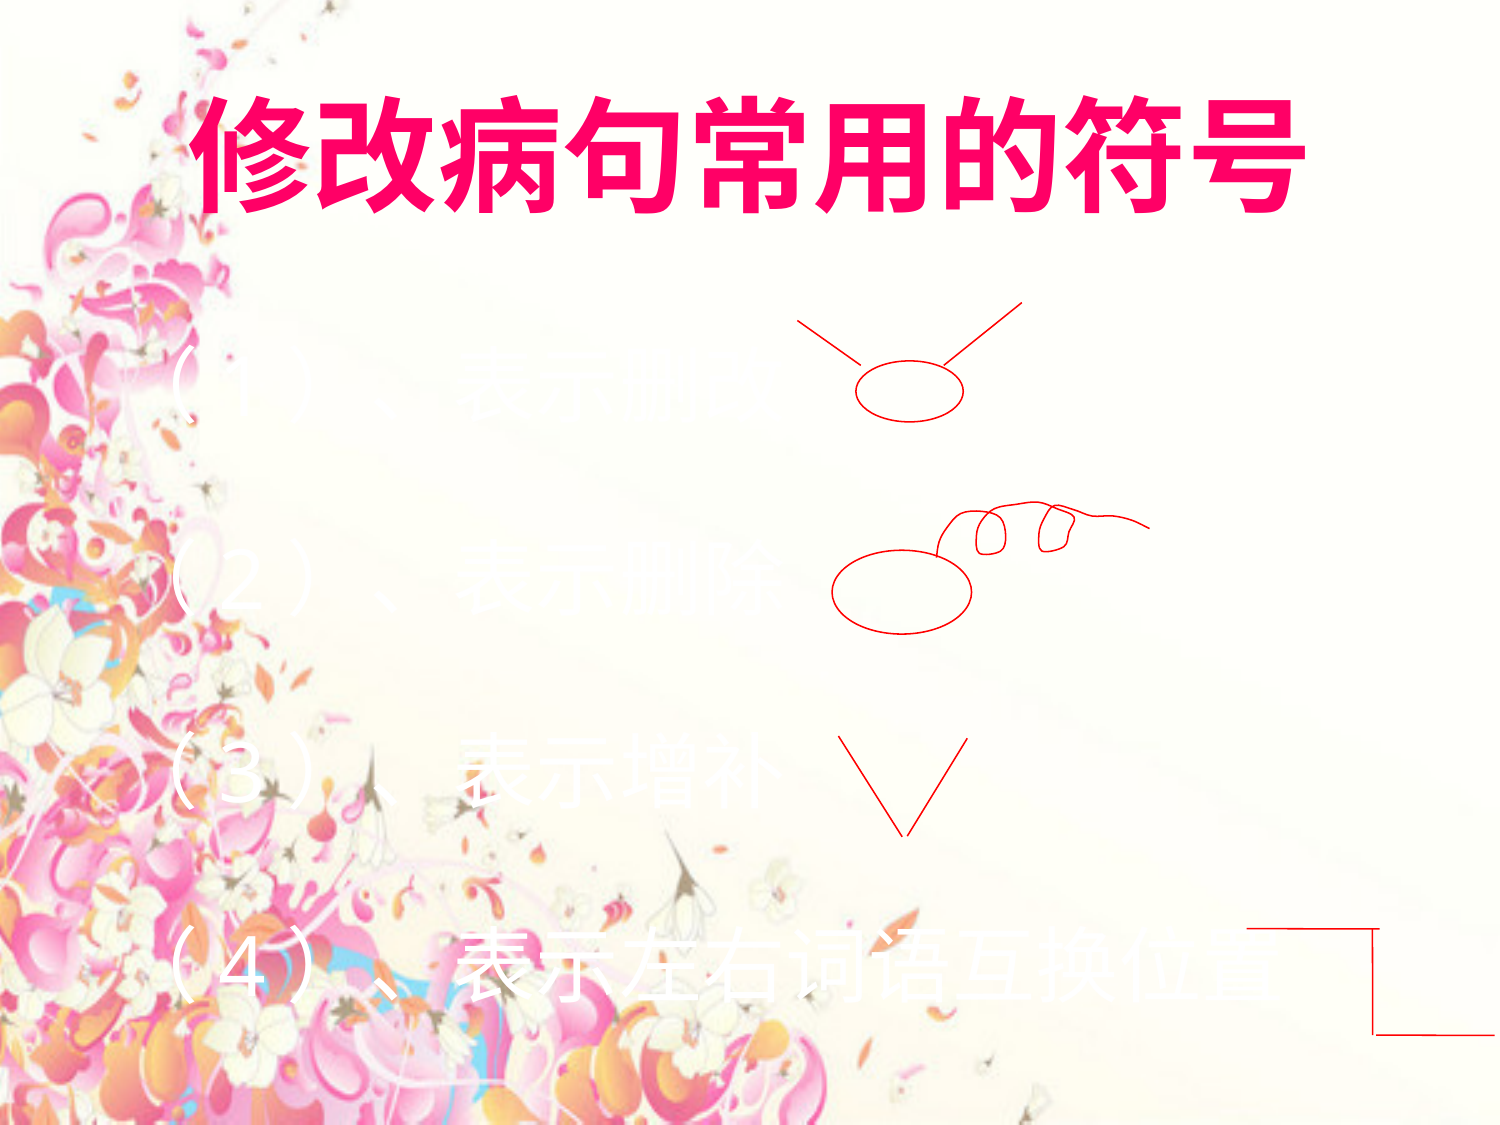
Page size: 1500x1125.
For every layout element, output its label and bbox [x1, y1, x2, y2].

text_box [844, 727, 973, 836]
text_box [797, 302, 1023, 423]
text_box [831, 491, 1140, 635]
text_box [1246, 928, 1495, 1036]
picture [0, 0, 1500, 1125]
